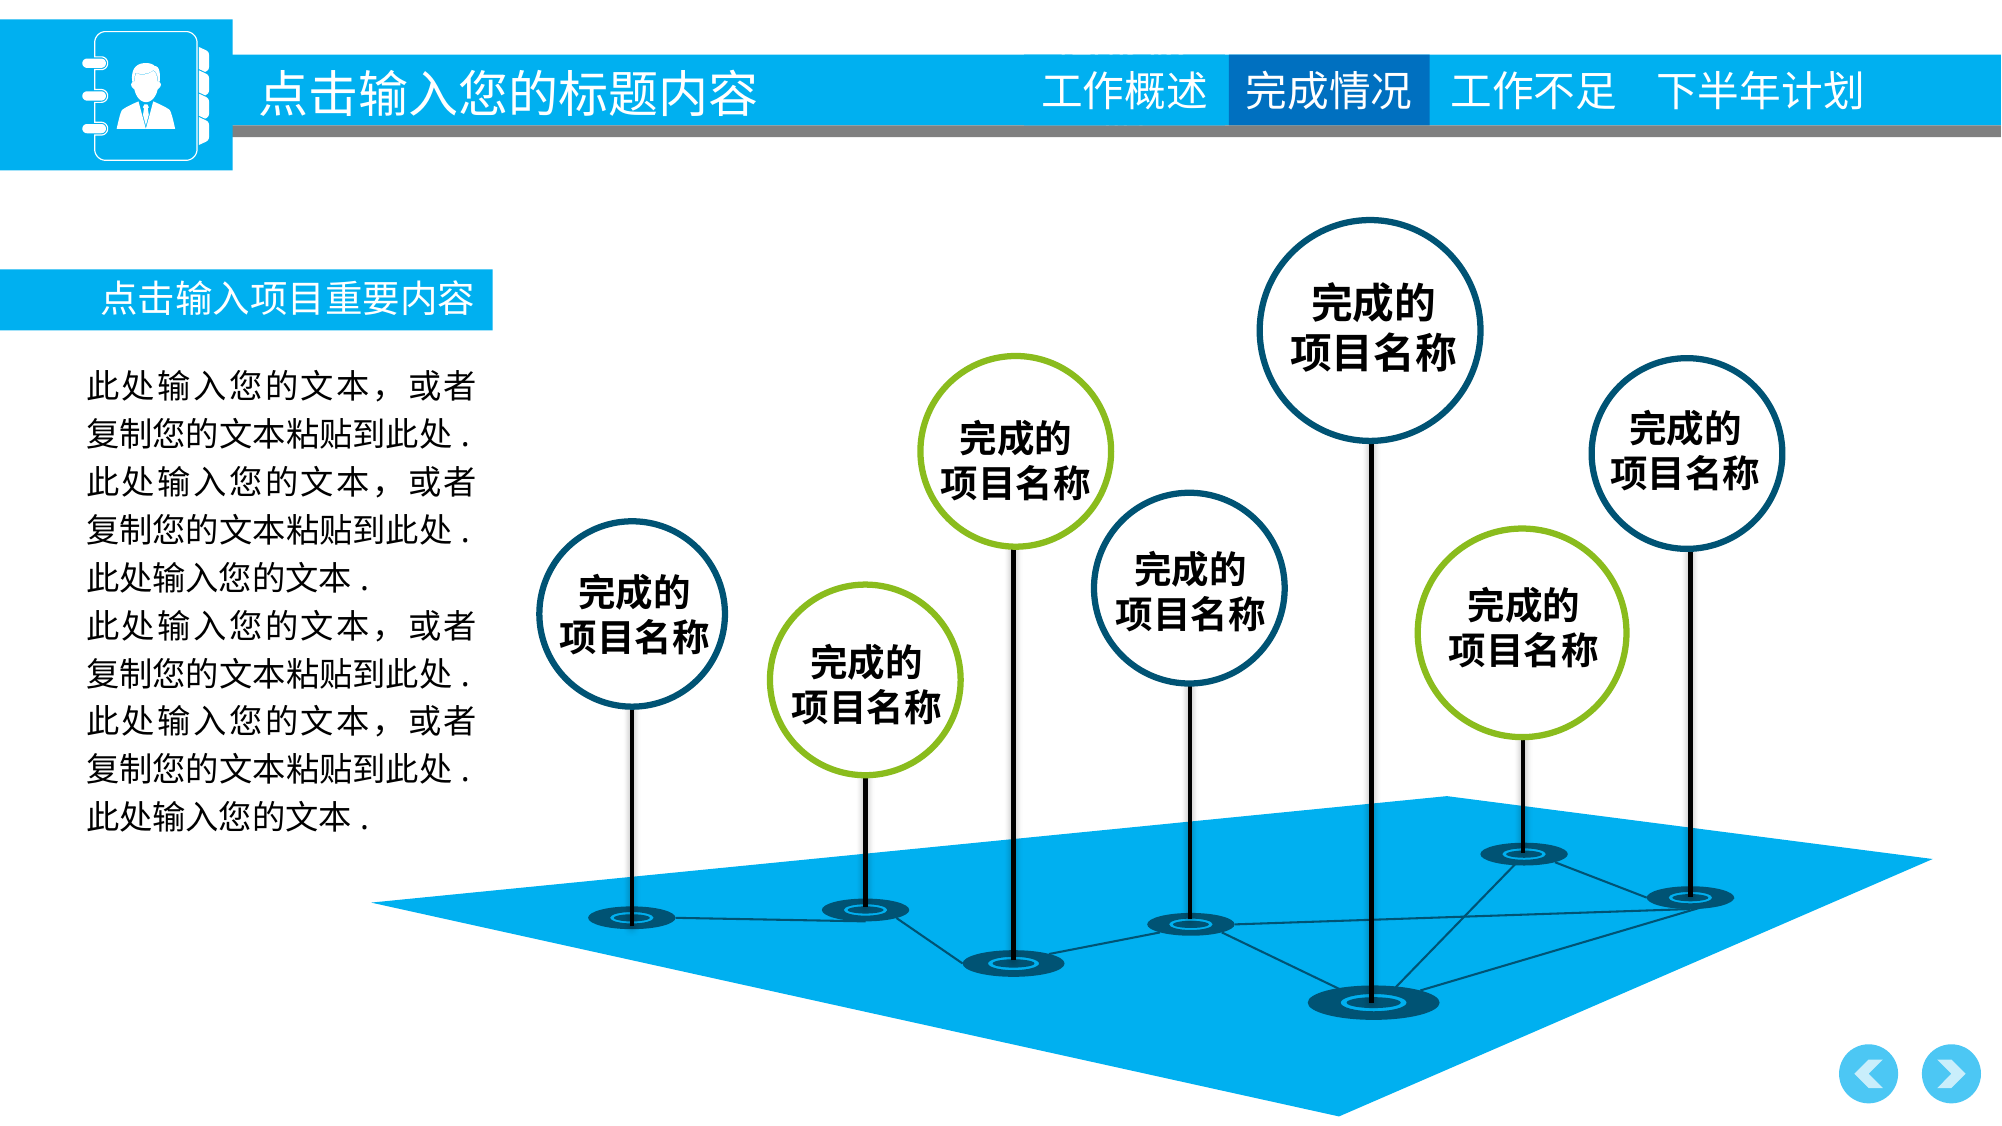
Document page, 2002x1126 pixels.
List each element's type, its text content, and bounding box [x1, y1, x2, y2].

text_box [539, 521, 726, 927]
text_box 点击输入您的标题内容 [243, 54, 774, 130]
text_box [0, 17, 235, 172]
text_box [371, 886, 582, 950]
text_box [1417, 528, 1627, 854]
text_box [920, 355, 1112, 961]
text_box [938, 1028, 1543, 1117]
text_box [1259, 219, 1481, 1003]
text_box 点击输入项目重要内容 [85, 267, 491, 327]
text_box [0, 267, 495, 333]
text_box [1115, 492, 1254, 920]
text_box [769, 584, 915, 907]
text_box 此处输入您的文本，或者复制您的文本粘贴到此处.此处输入您的文本，或者复制您的文本粘贴到此处.此处输入您的文本. 此处输入您的文本，或者复制您的文本粘贴到此处.此处输入您的文本，或者复制您的文本粘贴到此处.此处输入您的文本. [71, 349, 493, 844]
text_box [1591, 357, 1783, 897]
text_box [1739, 840, 1933, 944]
text_box [82, 31, 210, 161]
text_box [587, 842, 1735, 1021]
